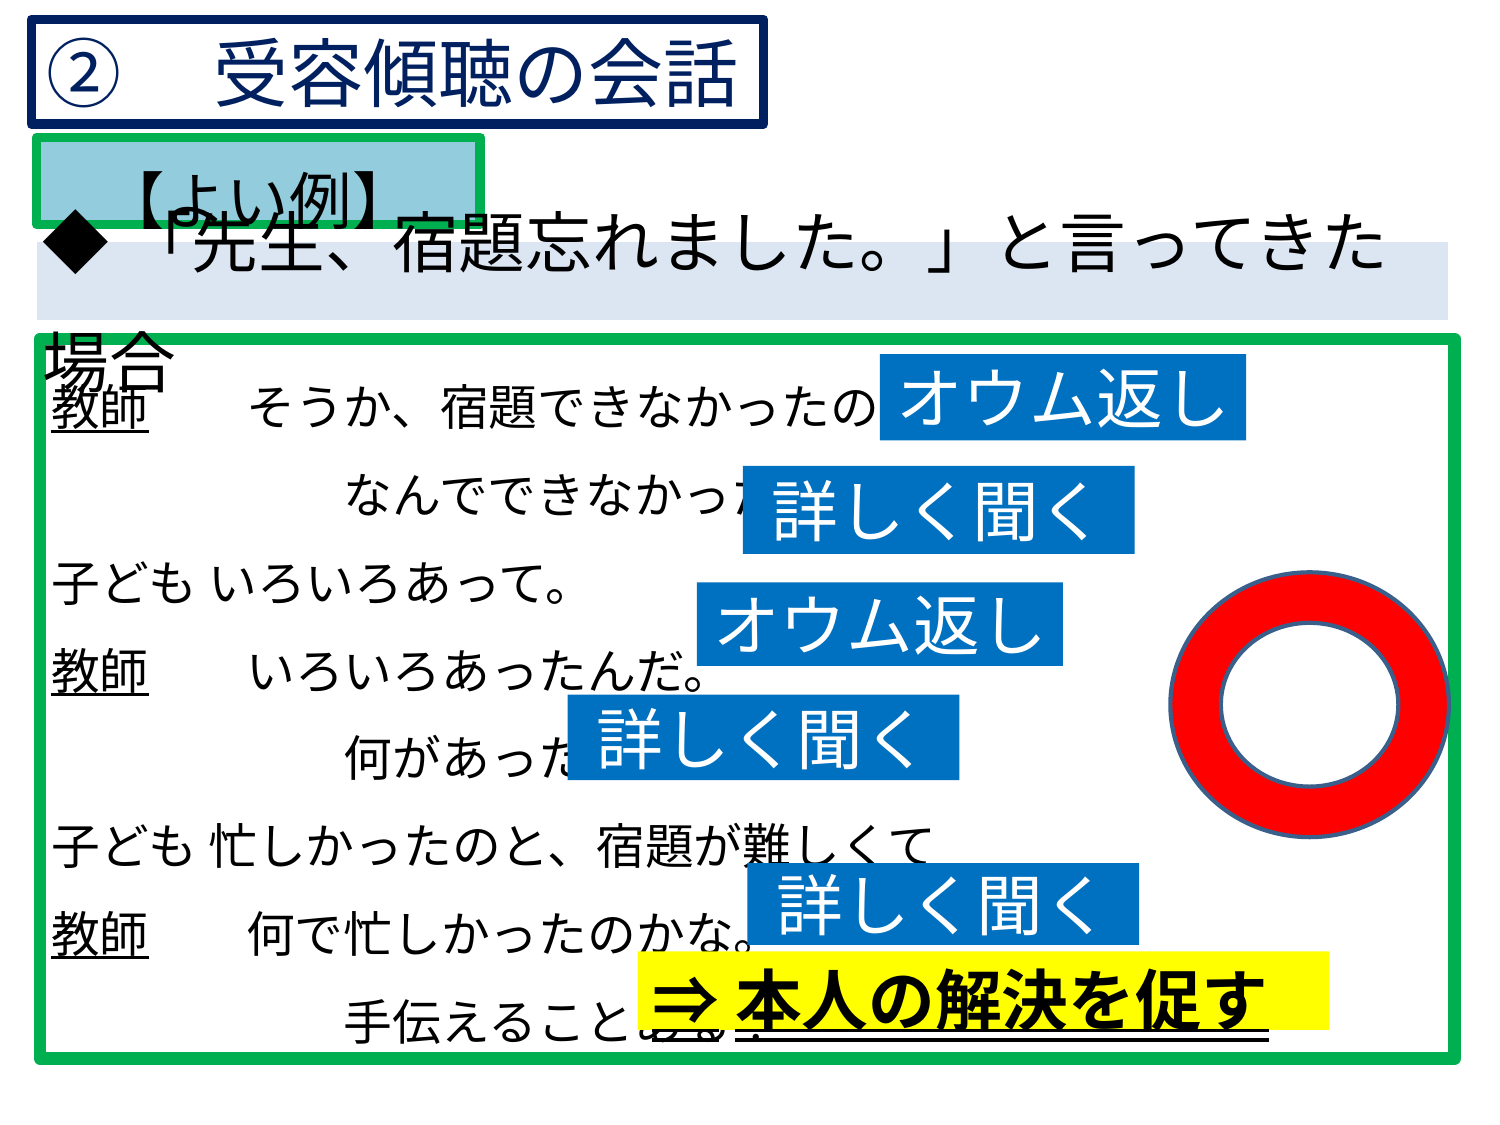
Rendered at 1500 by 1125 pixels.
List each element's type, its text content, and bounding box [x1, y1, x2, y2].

title 【よい例】 [36, 137, 481, 225]
text_box ◆「先生、宿題忘れました。」と言ってきた場合 [31, 235, 1455, 327]
text_box ② 受容傾聴の会話 [31, 19, 764, 125]
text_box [567, 465, 1140, 946]
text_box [696, 353, 1247, 570]
text_box 教師 そうか、宿題できなかったの。 なんでできなかったの。 子ども いろいろあって。 教師 いろいろあったんだ。 何があったの。 子ども 忙しかったのと、宿題が難しくて 教師 何で忙しかったのかな。 手伝えることある？ [40, 339, 1455, 1059]
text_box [637, 572, 1450, 1031]
